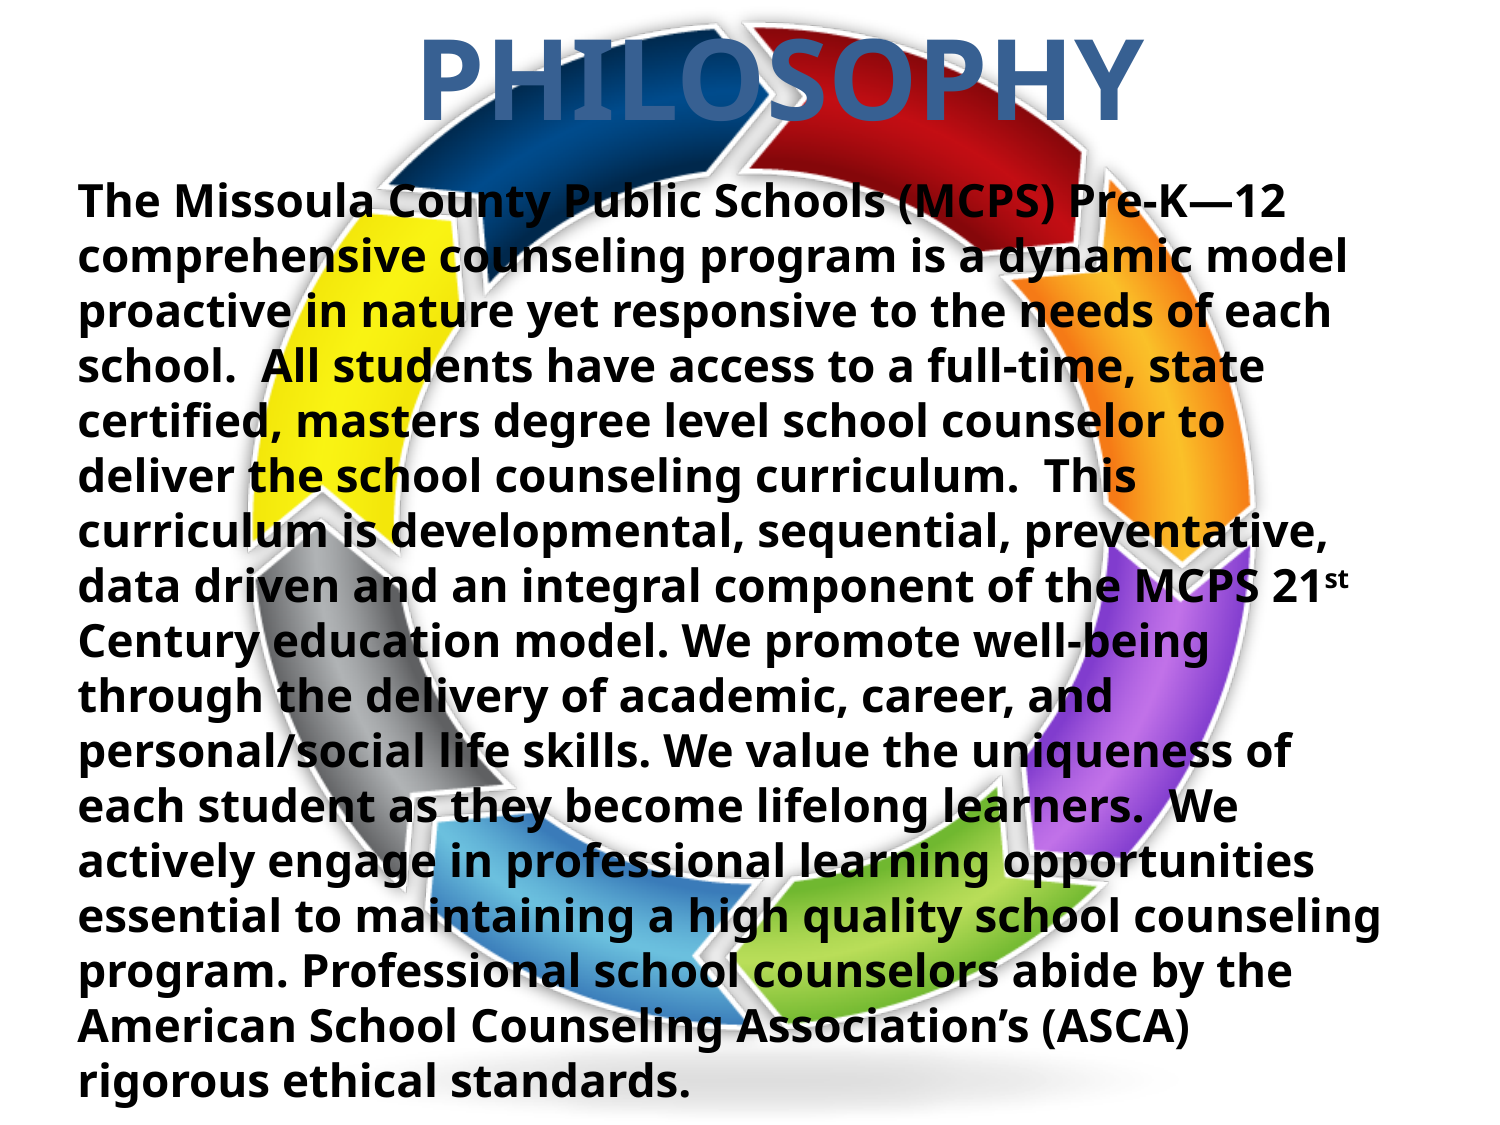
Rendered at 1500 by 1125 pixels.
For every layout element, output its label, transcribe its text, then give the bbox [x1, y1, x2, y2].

text_box The Missoula County Public Schools (MCPS) Pre-K—12 comprehensive counseling program is a dynamic model proactive in nature yet responsive to the needs of each school. All students have access to a full-time, state certified, masters degree level school counselor to deliver the school counseling curriculum. This curriculum is developmental, sequential, preventative, data driven and an integral component of the MCPS 21st Century education model. We promote well-being through the delivery of academic, career, and personal/social life skills. We value the uniqueness of each student as they become lifelong learners. We actively engage in professional learning opportunities essential to maintaining a high quality school counseling program. Professional school counselors abide by the American School Counseling Association’s (ASCA) rigorous ethical standards. [1283, 164, 1400, 1115]
picture [221, 0, 1279, 1125]
text_box The Missoula County Public Schools (MCPS) Pre-K—12 comprehensive counseling program is a dynamic model proactive in nature yet responsive to the needs of each school. All students have access to a full-time, state certified, masters degree level school counselor to deliver the school counseling curriculum. This curriculum is developmental, sequential, preventative, data driven and an integral component of the MCPS 21st Century education model. We promote well-being through the delivery of academic, career, and personal/social life skills. We value the uniqueness of each student as they become lifelong learners. We actively engage in professional learning opportunities essential to maintaining a high quality school counseling program. Professional school counselors abide by the American School Counseling Association’s (ASCA) rigorous ethical standards. [62, 164, 216, 1115]
